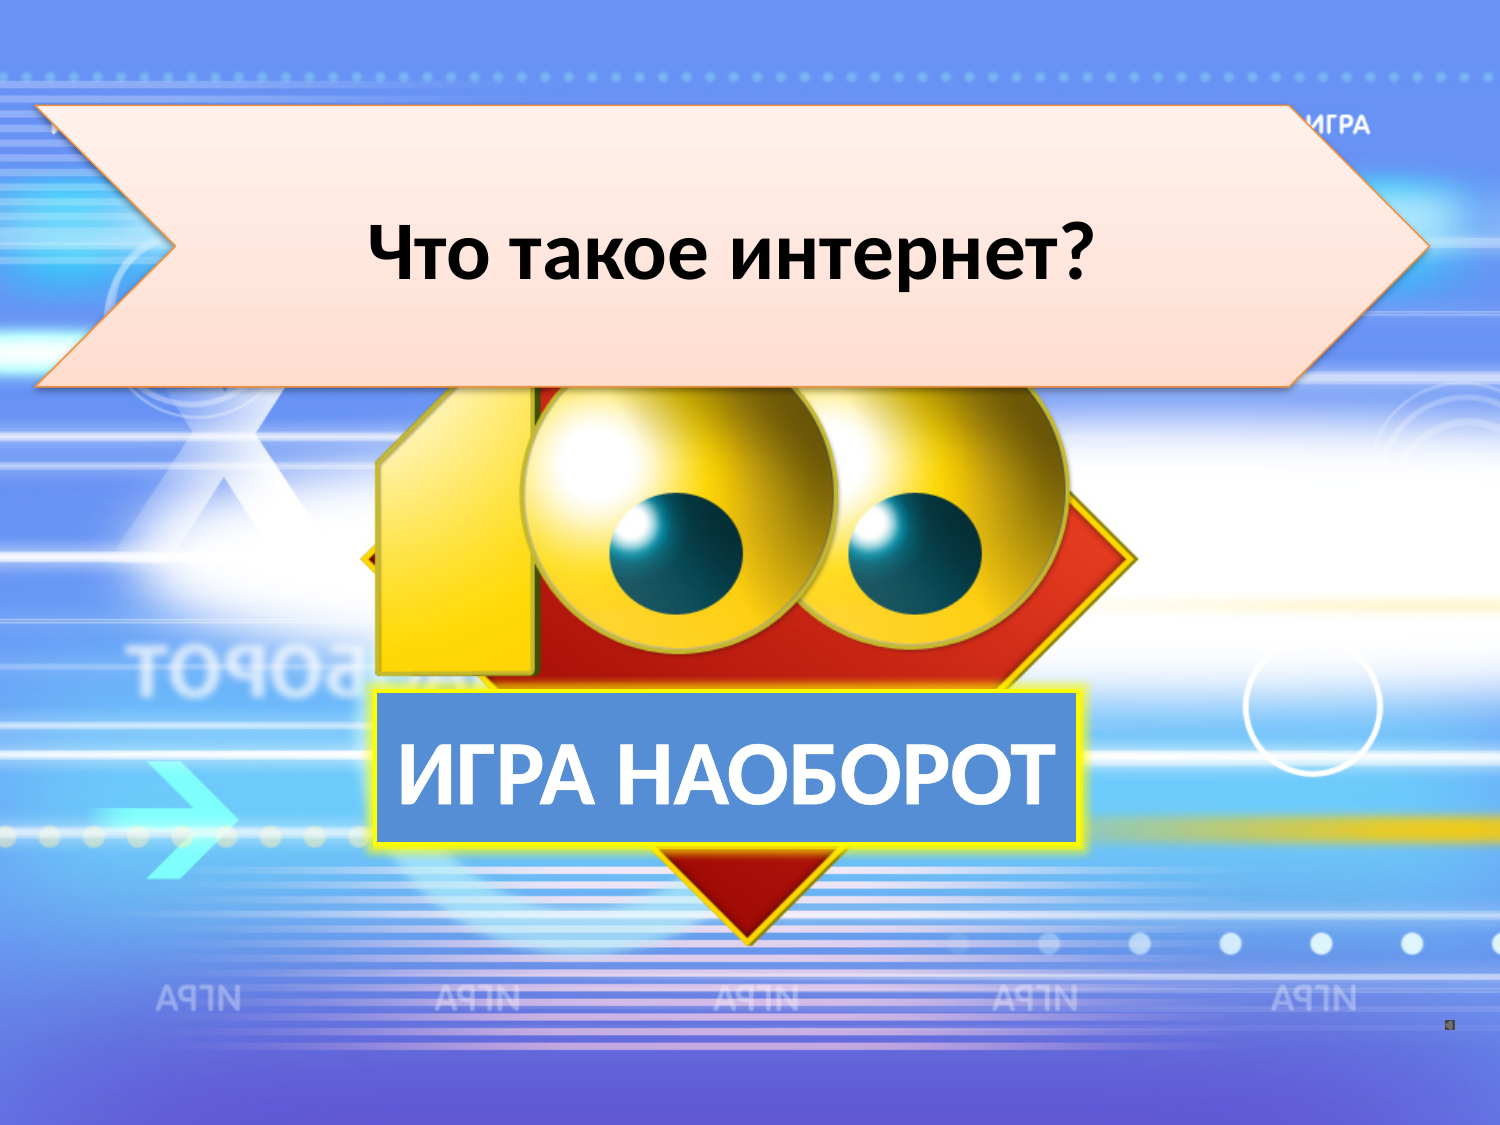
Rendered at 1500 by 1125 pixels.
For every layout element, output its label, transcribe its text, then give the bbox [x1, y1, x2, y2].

picture [0, 0, 1500, 1125]
text_box Что такое интернет? [34, 104, 1431, 388]
text_box ИГРА НАОБОРОТ [373, 689, 1080, 846]
